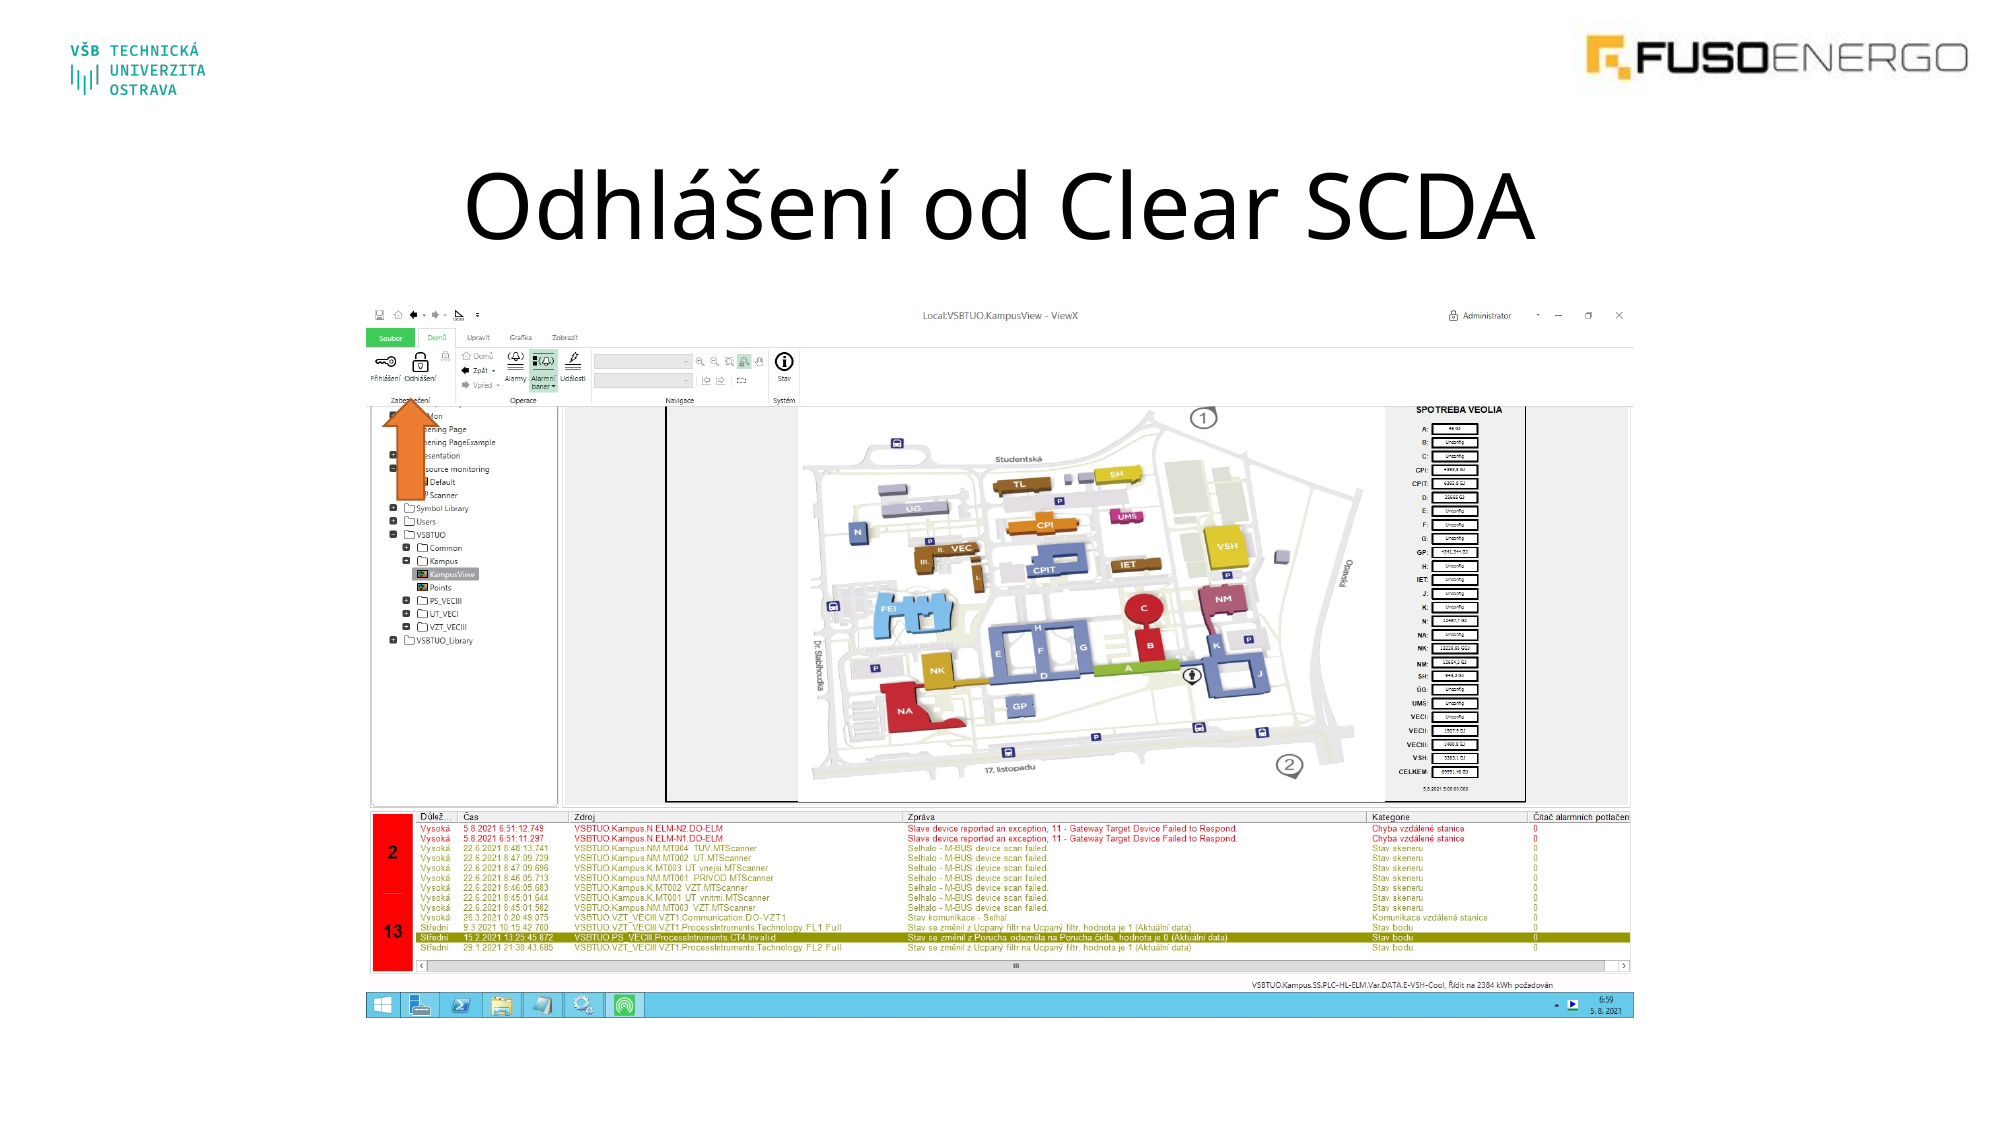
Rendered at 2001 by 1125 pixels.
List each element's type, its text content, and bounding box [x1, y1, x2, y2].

picture [1574, 21, 1981, 95]
title Odhlášení od Clear SCDA [137, 141, 1863, 278]
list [70, 41, 205, 95]
picture [366, 305, 1634, 1018]
